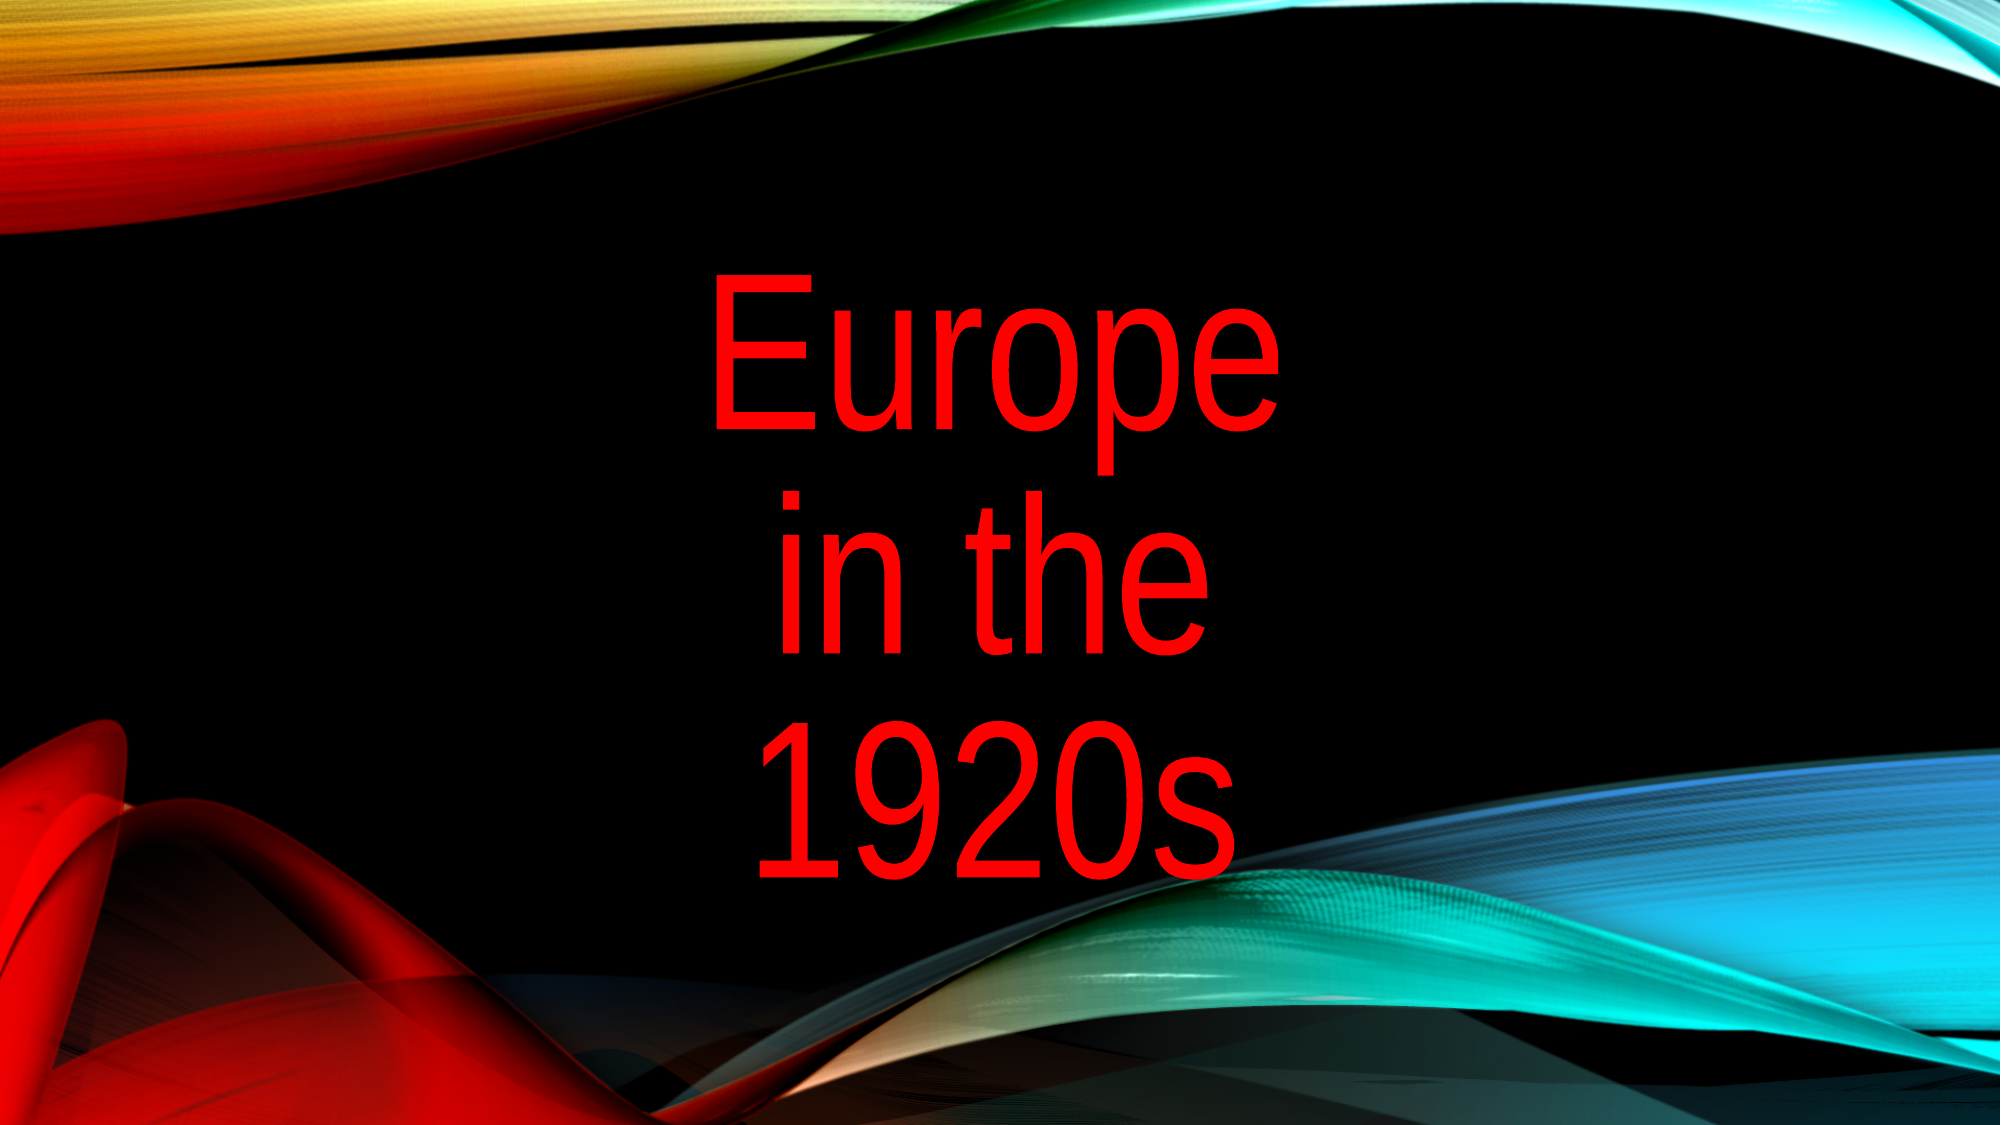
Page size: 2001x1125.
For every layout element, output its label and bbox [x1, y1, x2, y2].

picture [0, 0, 2000, 237]
picture [0, 717, 2000, 1125]
